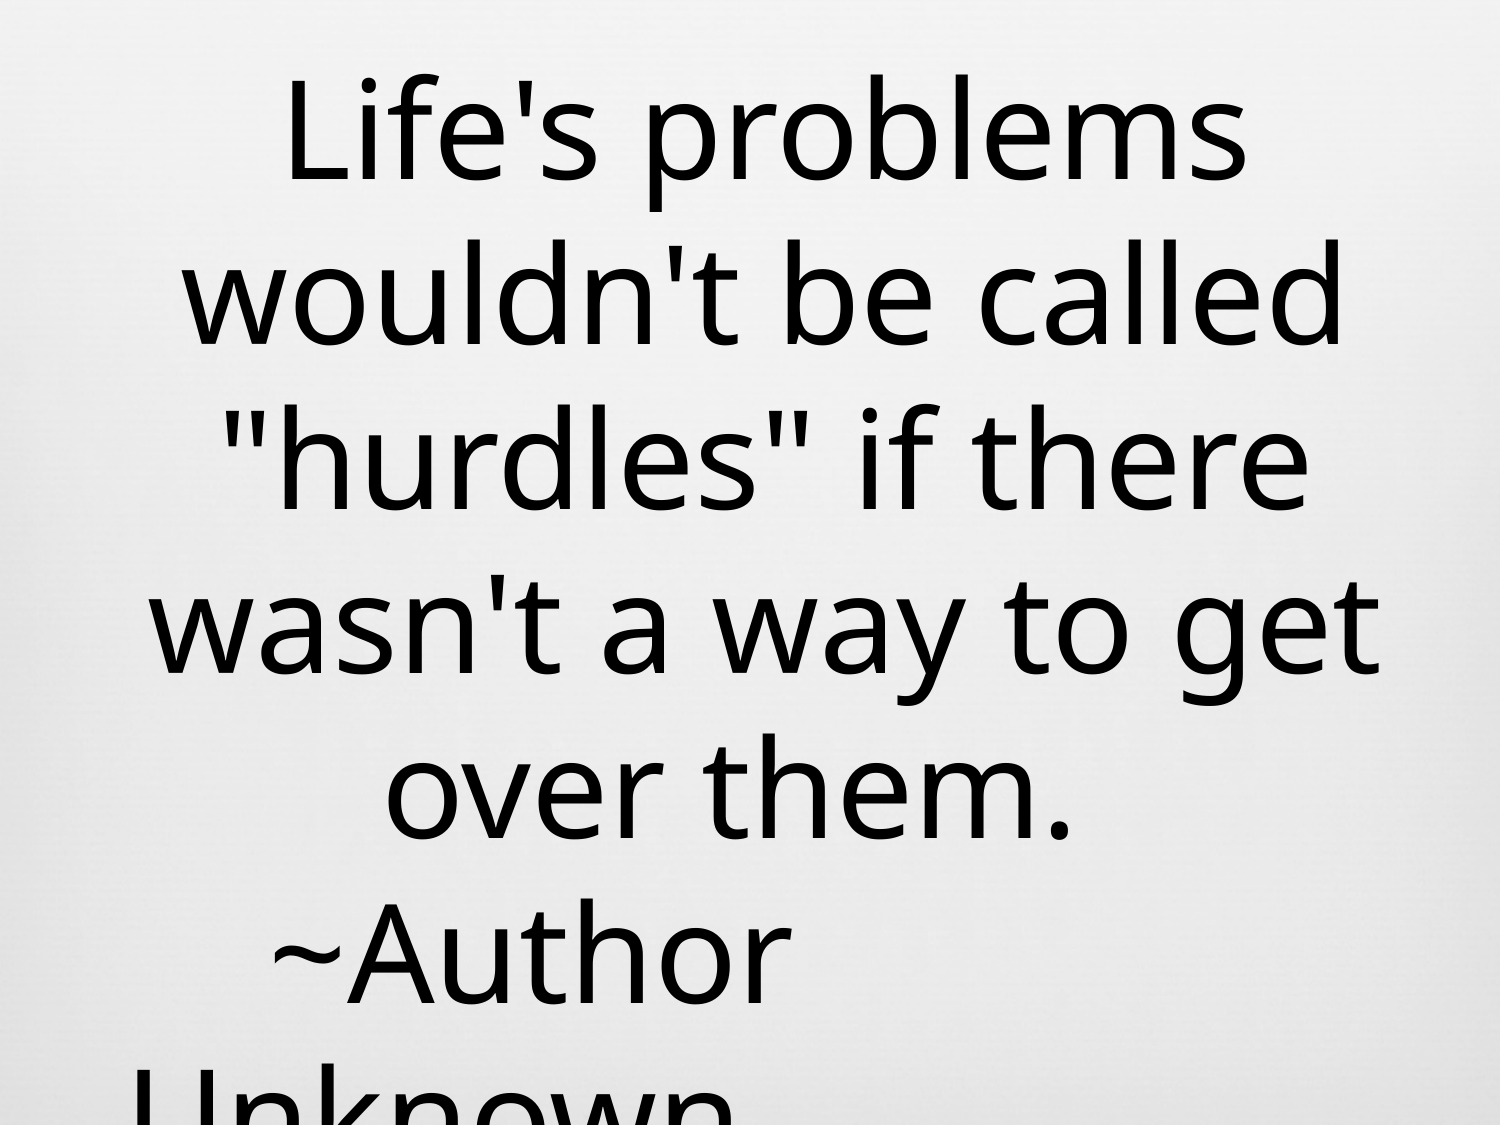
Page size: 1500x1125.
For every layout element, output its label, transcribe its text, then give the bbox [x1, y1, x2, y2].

text_box Life's problems wouldn't be called "hurdles" if there wasn't a way to get over them. ~Author Unknown [110, 34, 1421, 1125]
